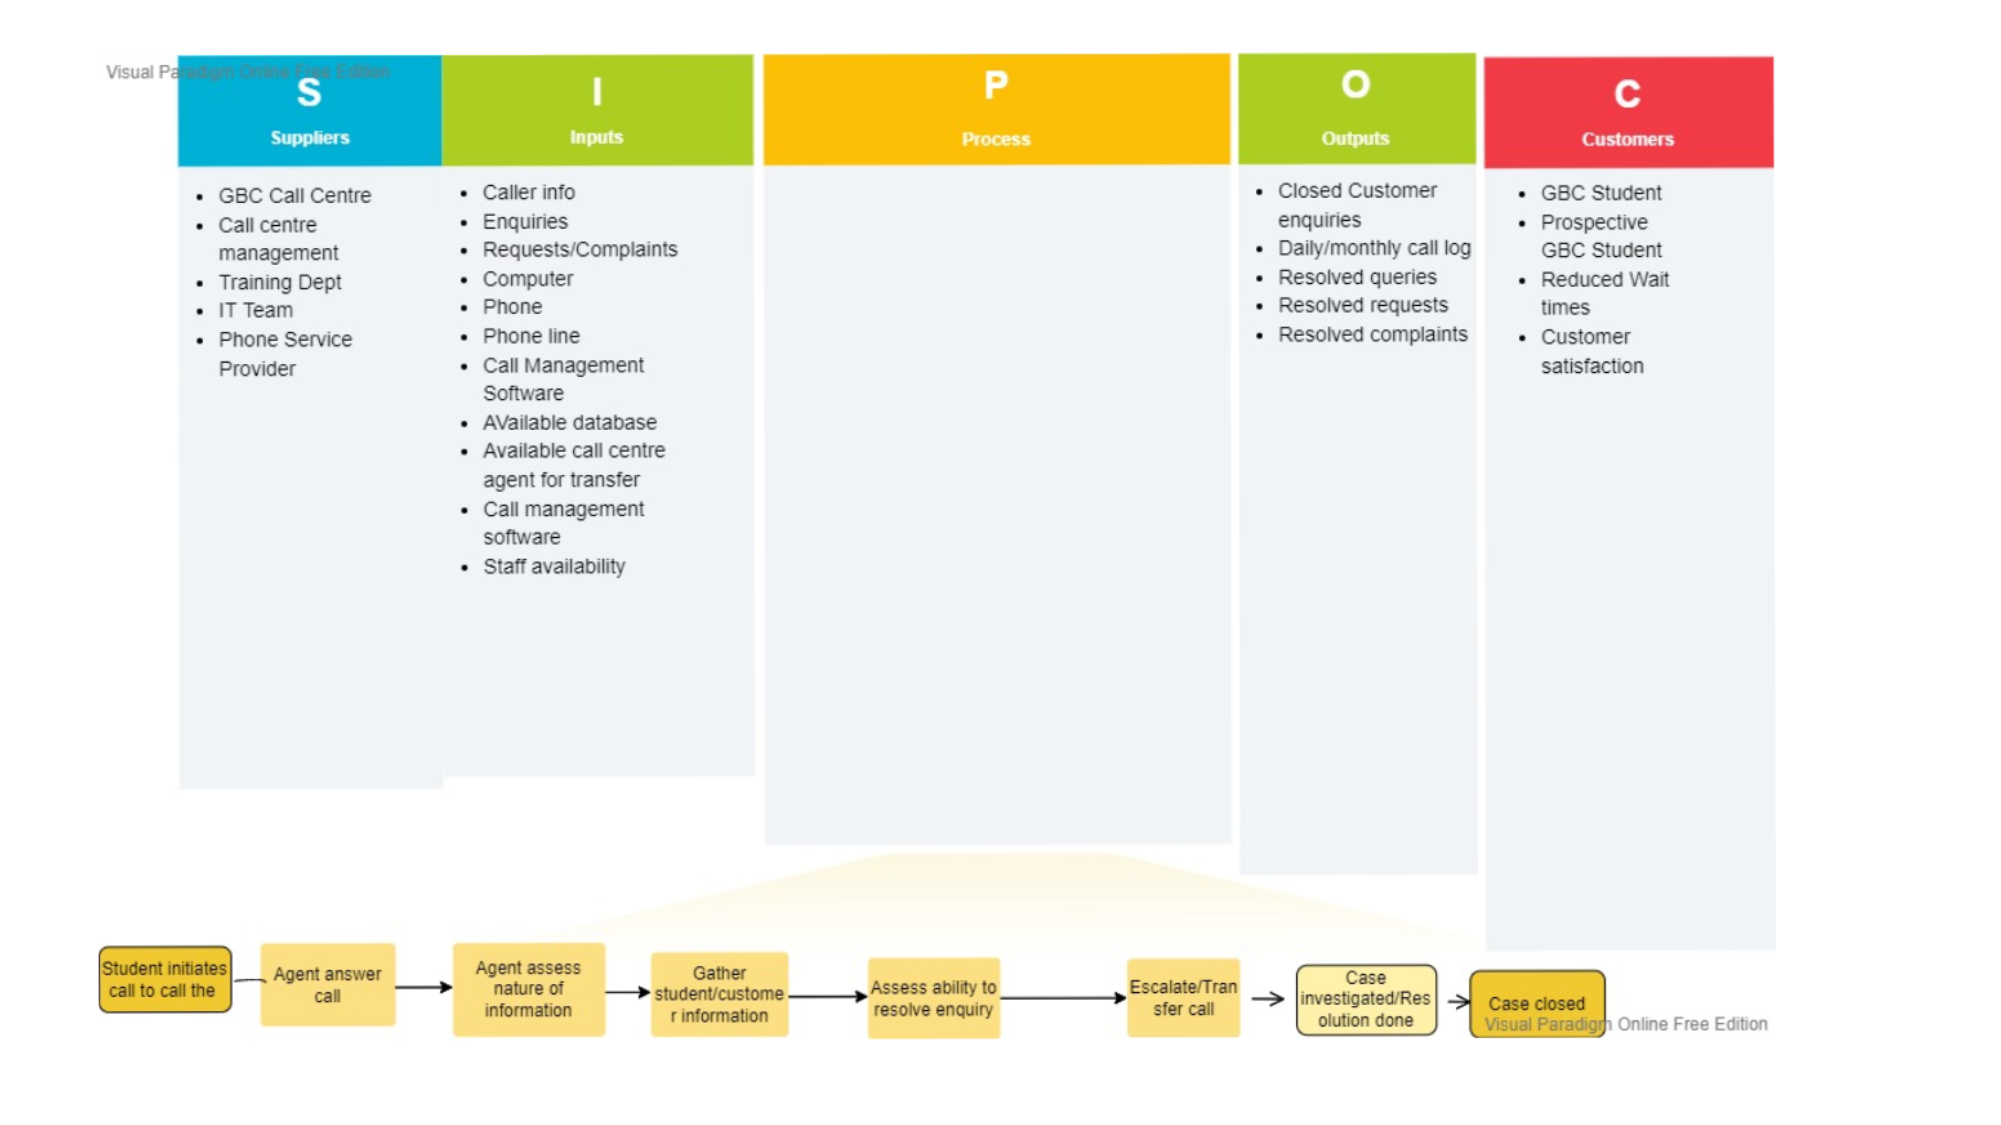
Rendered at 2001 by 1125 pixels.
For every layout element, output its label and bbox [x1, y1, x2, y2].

picture [97, 53, 1775, 1040]
